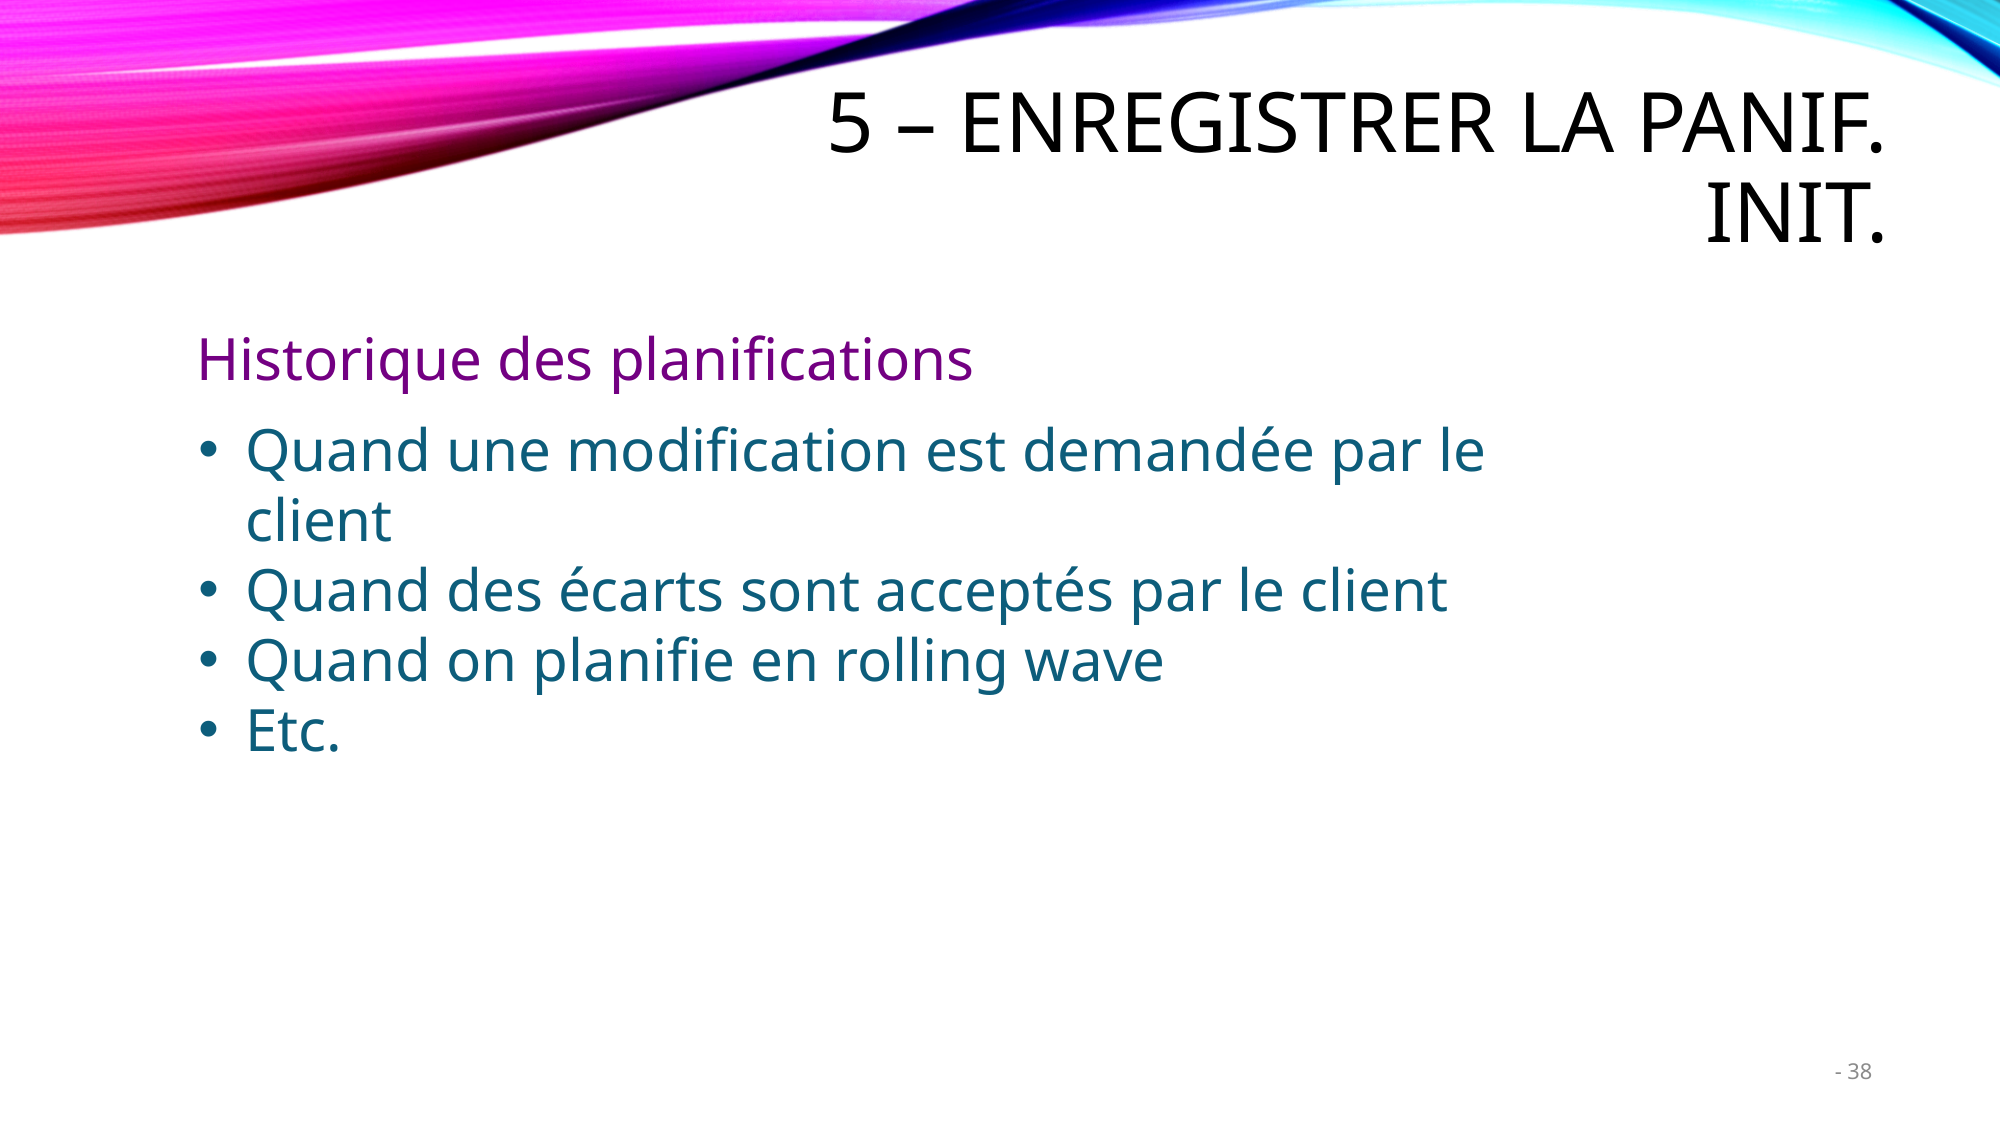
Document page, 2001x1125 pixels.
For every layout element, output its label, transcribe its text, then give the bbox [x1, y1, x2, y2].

text_box Quand une modification est demandée par le client Quand des écarts sont acceptés par le client Quand on planifie en rolling wave Etc. [183, 406, 1606, 911]
picture [1910, 0, 2000, 45]
slide_number 38 [1808, 1042, 1888, 1103]
picture [1890, 0, 2000, 75]
picture [0, 0, 2000, 237]
title 5 – Enregistrer la panif. init. [638, 64, 1904, 277]
text_box Historique des planifications [181, 244, 1868, 399]
